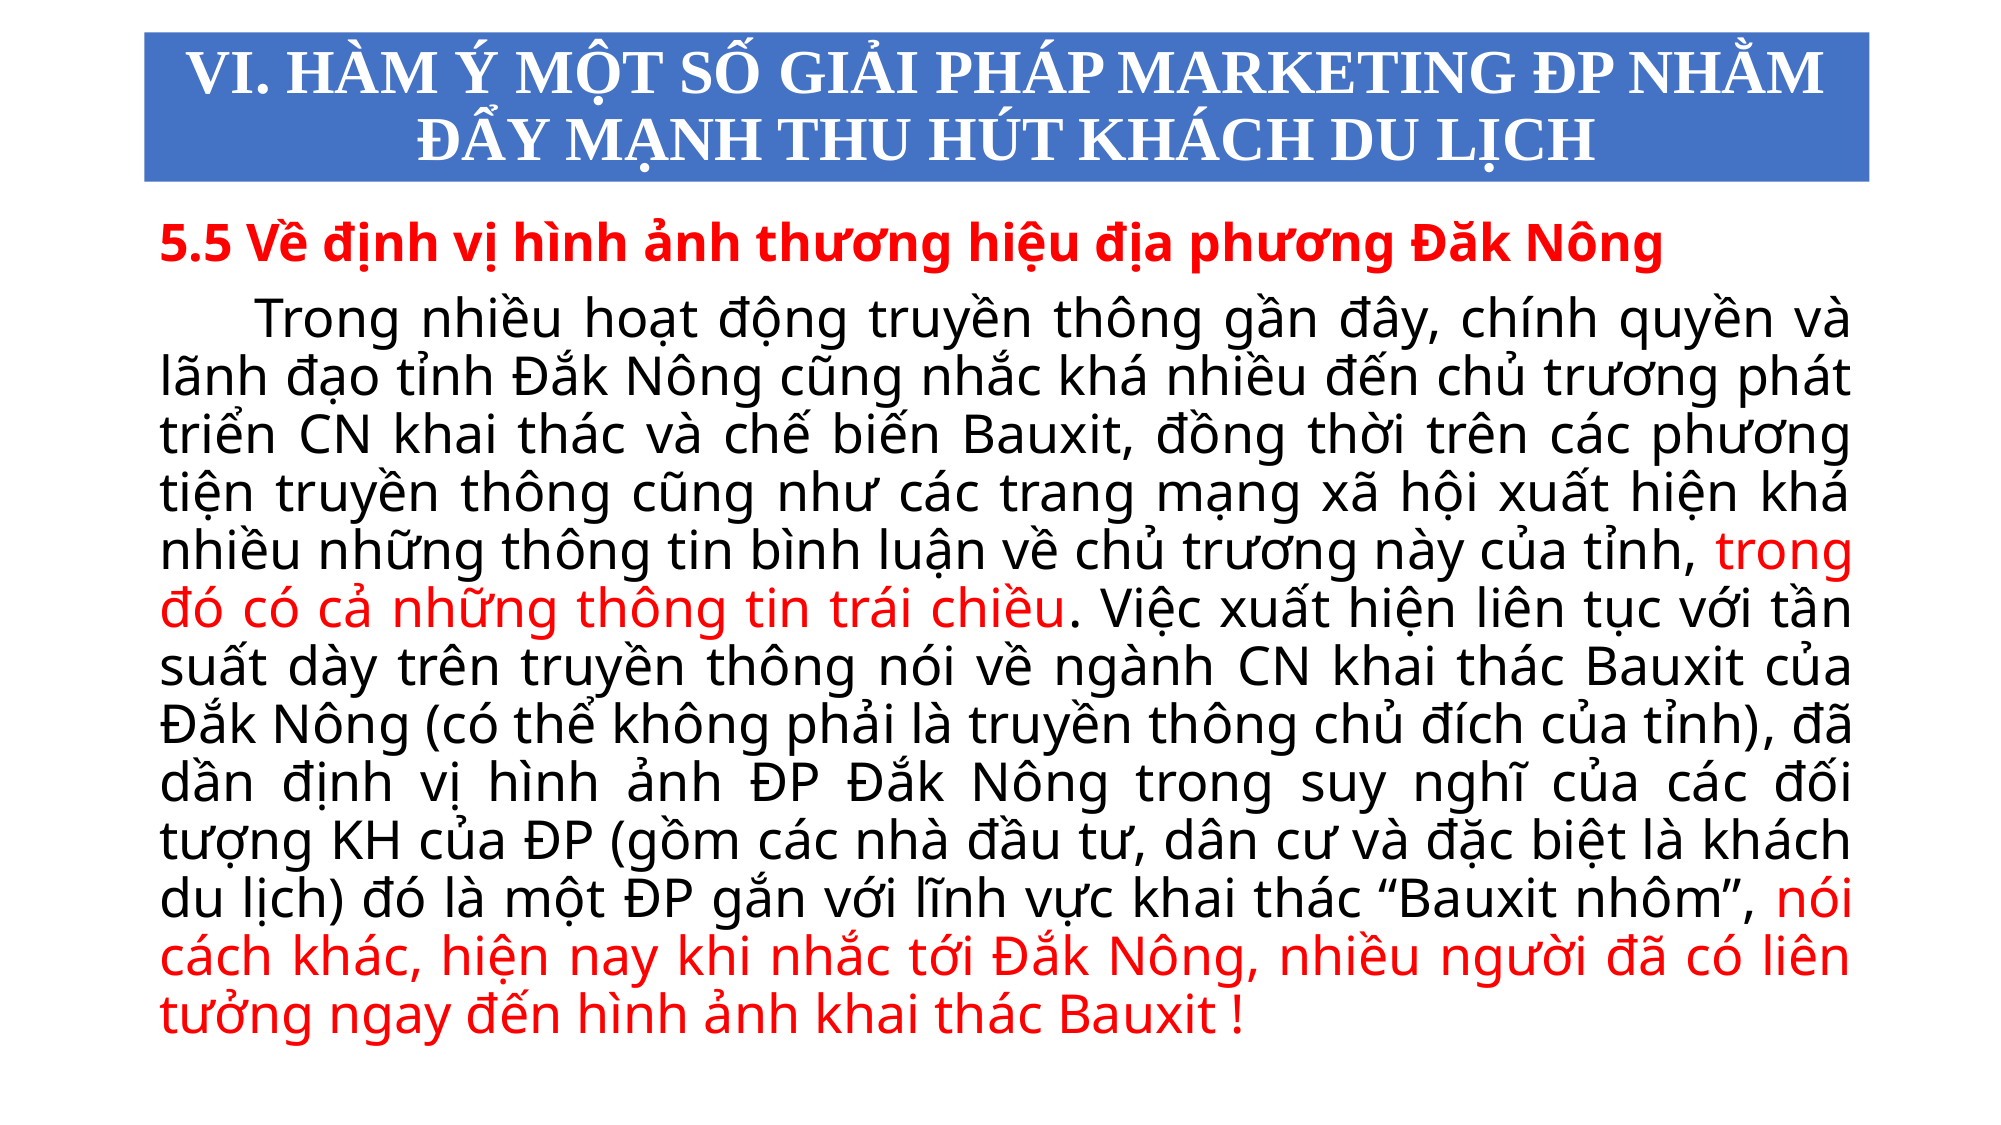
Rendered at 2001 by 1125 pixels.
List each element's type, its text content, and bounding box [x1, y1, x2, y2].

list 5.5 Về định vị hình ảnh thương hiệu địa phương Đăk Nông Trong nhiều hoạt động truyền thông gần đây, chính quyền và lãnh đạo tỉnh Đắk Nông cũng nhắc khá nhiều đến chủ trương phát triển CN khai thác và chế biến Bauxit, đồng thời trên các phương tiện truyền thông cũng như các trang mạng xã hội xuất hiện khá nhiều những thông tin bình luận về chủ trương này của tỉnh, trong đó có cả những thông tin trái chiều. Việc xuất hiện liên tục với tần suất dày trên truyền thông nói về ngành CN khai thác Bauxit của Đắk Nông (có thể không phải là truyền thông chủ đích của tỉnh), đã dần định vị hình ảnh ĐP Đắk Nông trong suy nghĩ của các đối tượng KH của ĐP (gồm các nhà đầu tư, dân cư và đặc biệt là khách du lịch) đó là một ĐP gắn với lĩnh vực khai thác “Bauxit nhôm”, nói cách khác, hiện nay khi nhắc tới Đắk Nông, nhiều người đã có liên tưởng ngay đến hình ảnh khai thác Bauxit ! [144, 208, 1870, 1106]
title VI. HÀM Ý MỘT SỐ GIẢI PHÁP MARKETING ĐP NHẰM ĐẨY MẠNH THU HÚT KHÁCH DU LỊCH [144, 32, 1870, 182]
